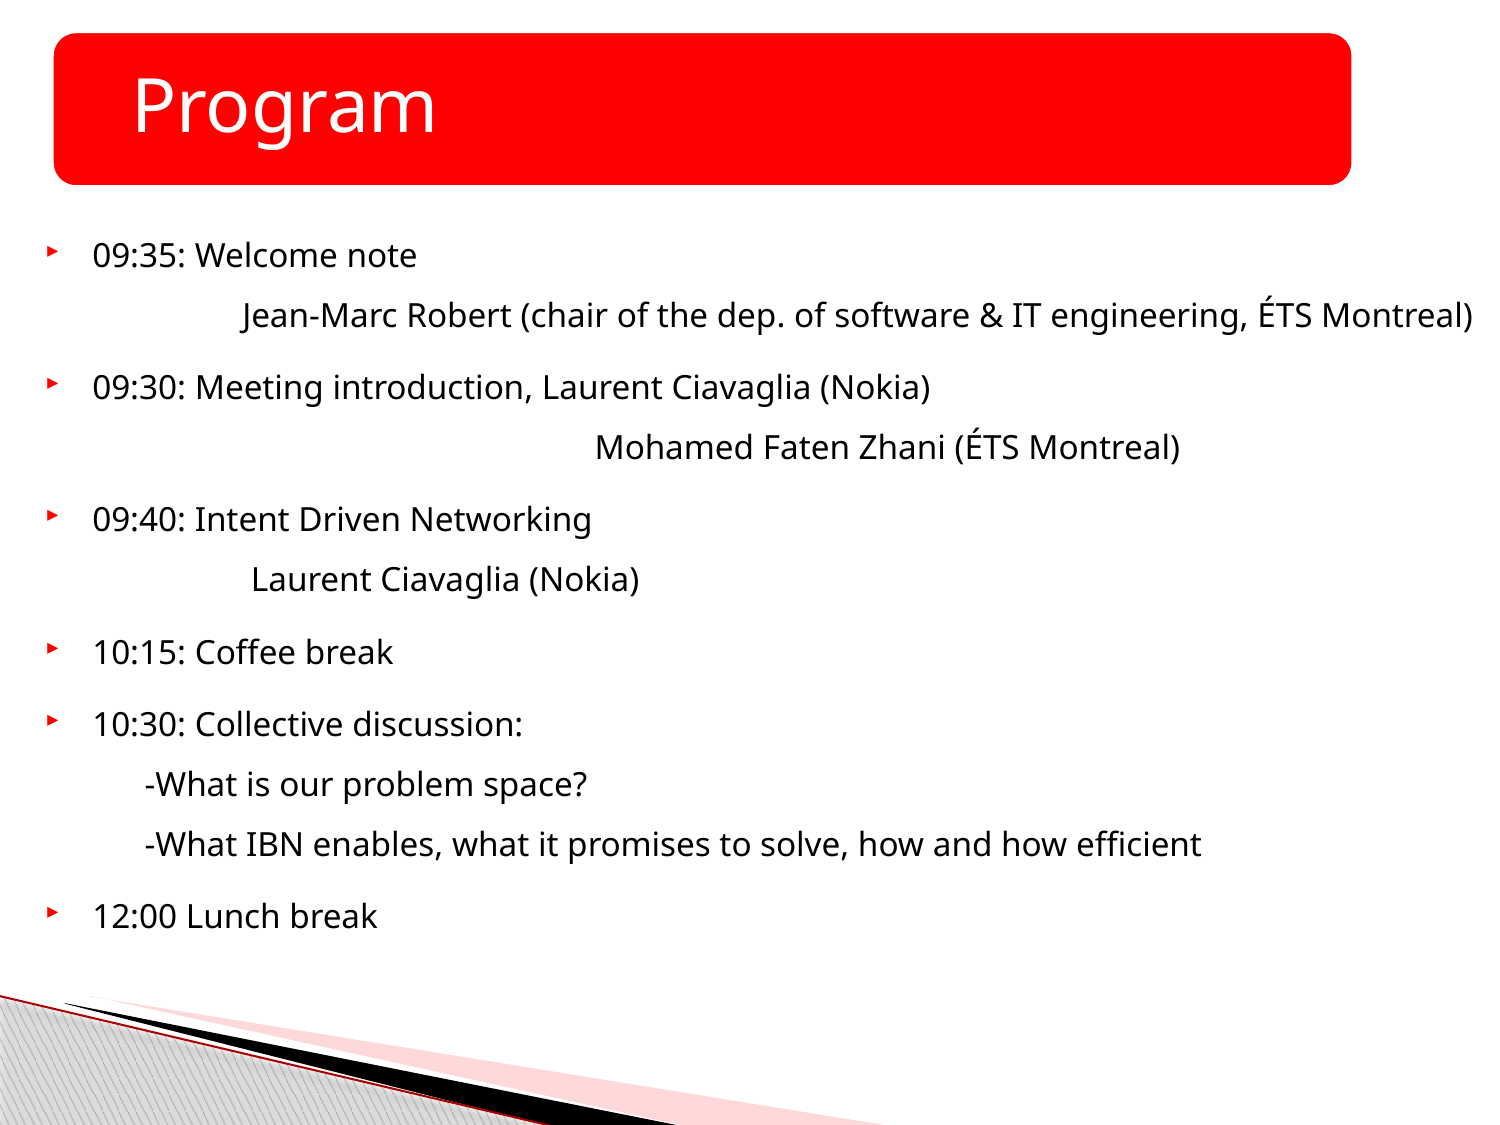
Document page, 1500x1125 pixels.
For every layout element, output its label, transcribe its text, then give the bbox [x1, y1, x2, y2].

list 09:35: Welcome note Jean-Marc Robert (chair of the dep. of software & IT engineering, ÉTS Montreal) 09:30: Meeting introduction, Laurent Ciavaglia (Nokia) Mohamed Faten Zhani (ÉTS Montreal) 09:40: Intent Driven Networking Laurent Ciavaglia (Nokia) 10:15: Coffee break 10:30: Collective discussion: -What is our problem space? -What IBN enables, what it promises to solve, how and how efficient 12:00 Lunch break [30, 206, 1500, 949]
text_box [48, 28, 1392, 190]
